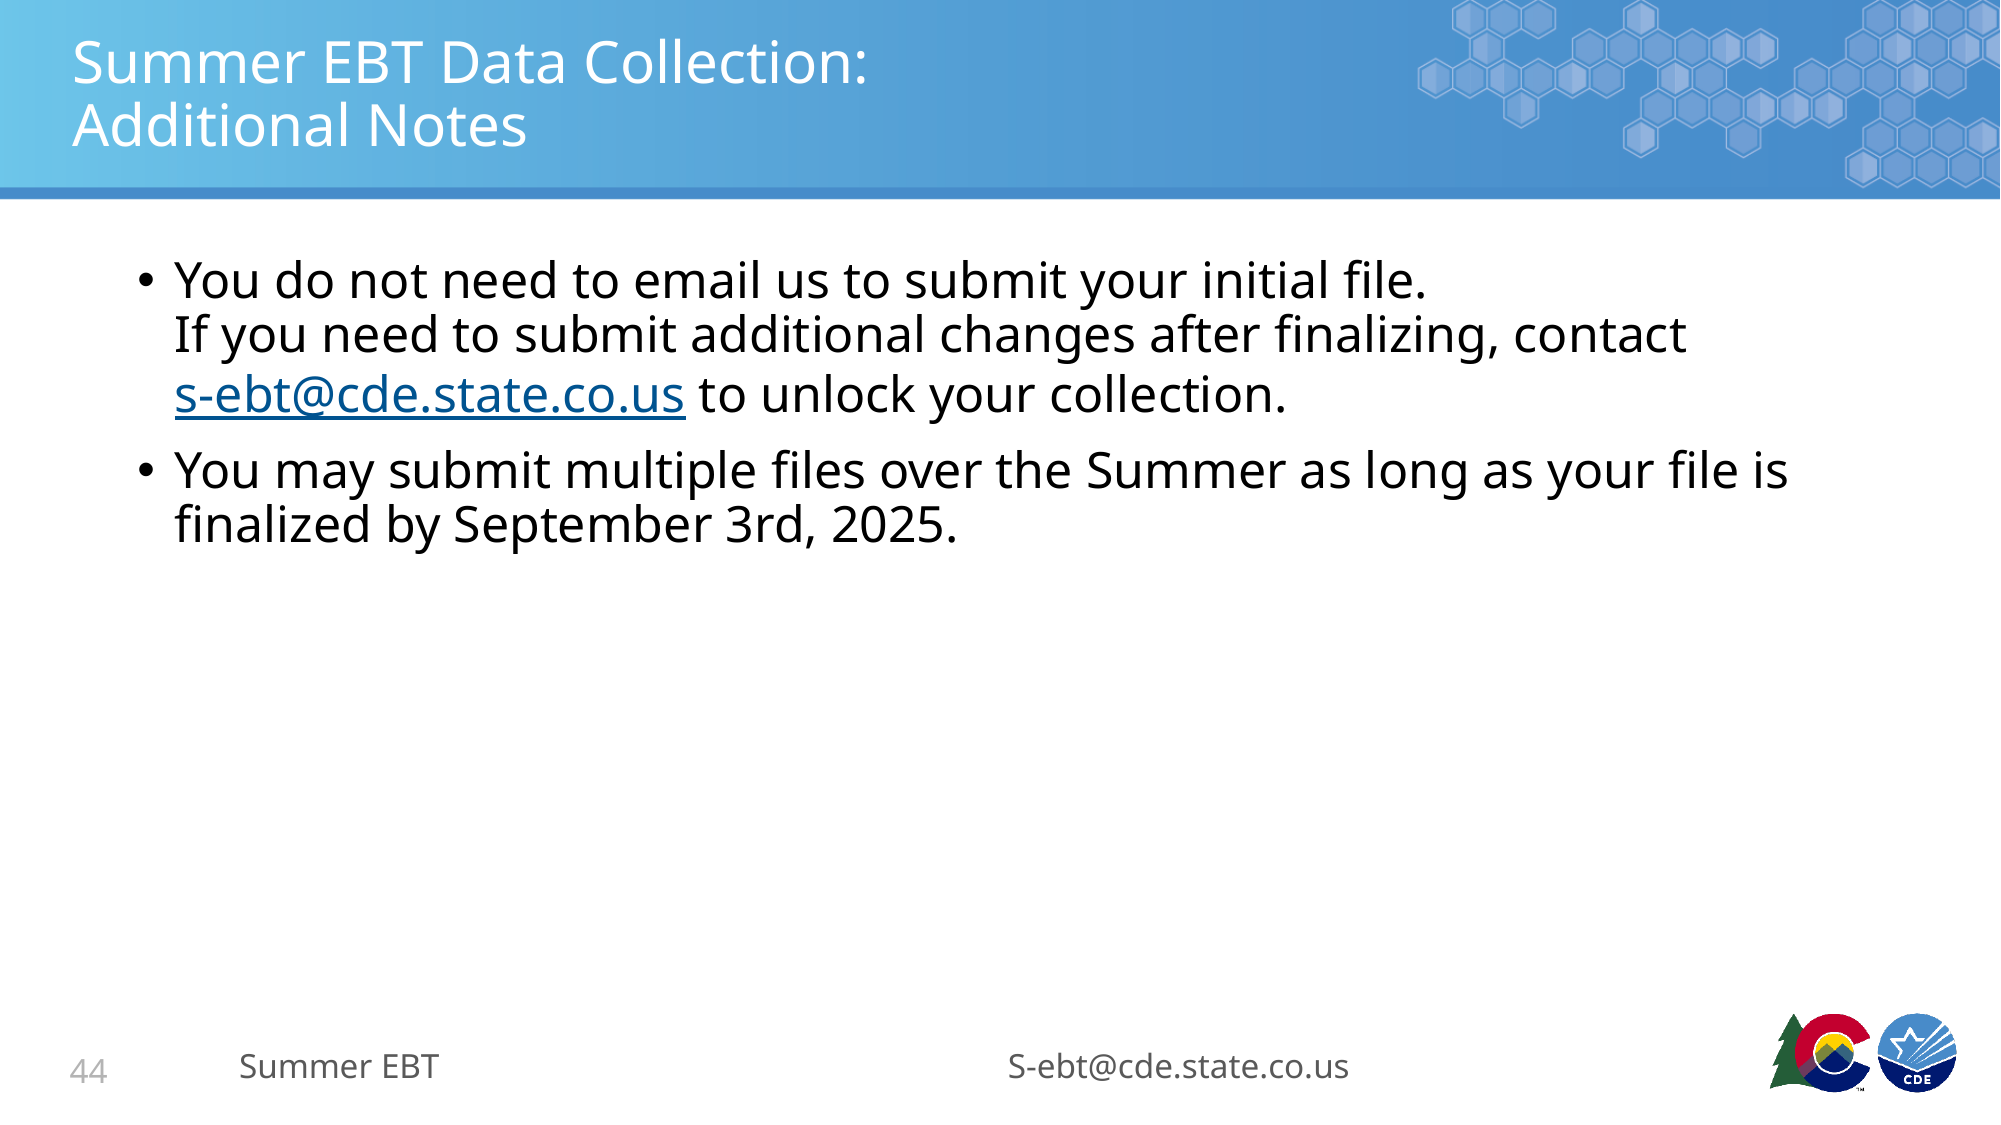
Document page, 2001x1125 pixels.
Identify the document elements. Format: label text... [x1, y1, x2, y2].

slide_number 44 [54, 1042, 191, 1103]
picture [0, 0, 2000, 200]
list S-ebt@cde.state.co.us [992, 1042, 1714, 1103]
list Summer EBT [224, 1042, 960, 1103]
title Summer EBT Data Collection: Additional Notes [72, 33, 1396, 182]
picture [1768, 1012, 1957, 1093]
list You do not need to email us to submit your initial file. If you need to submit additional changes after finalizing, contact s-ebt@cde.state.co.us to unlock your collection. You may submit multiple files over the Summer as long as your file is finalized by September 3rd, 2025. [137, 254, 1863, 969]
